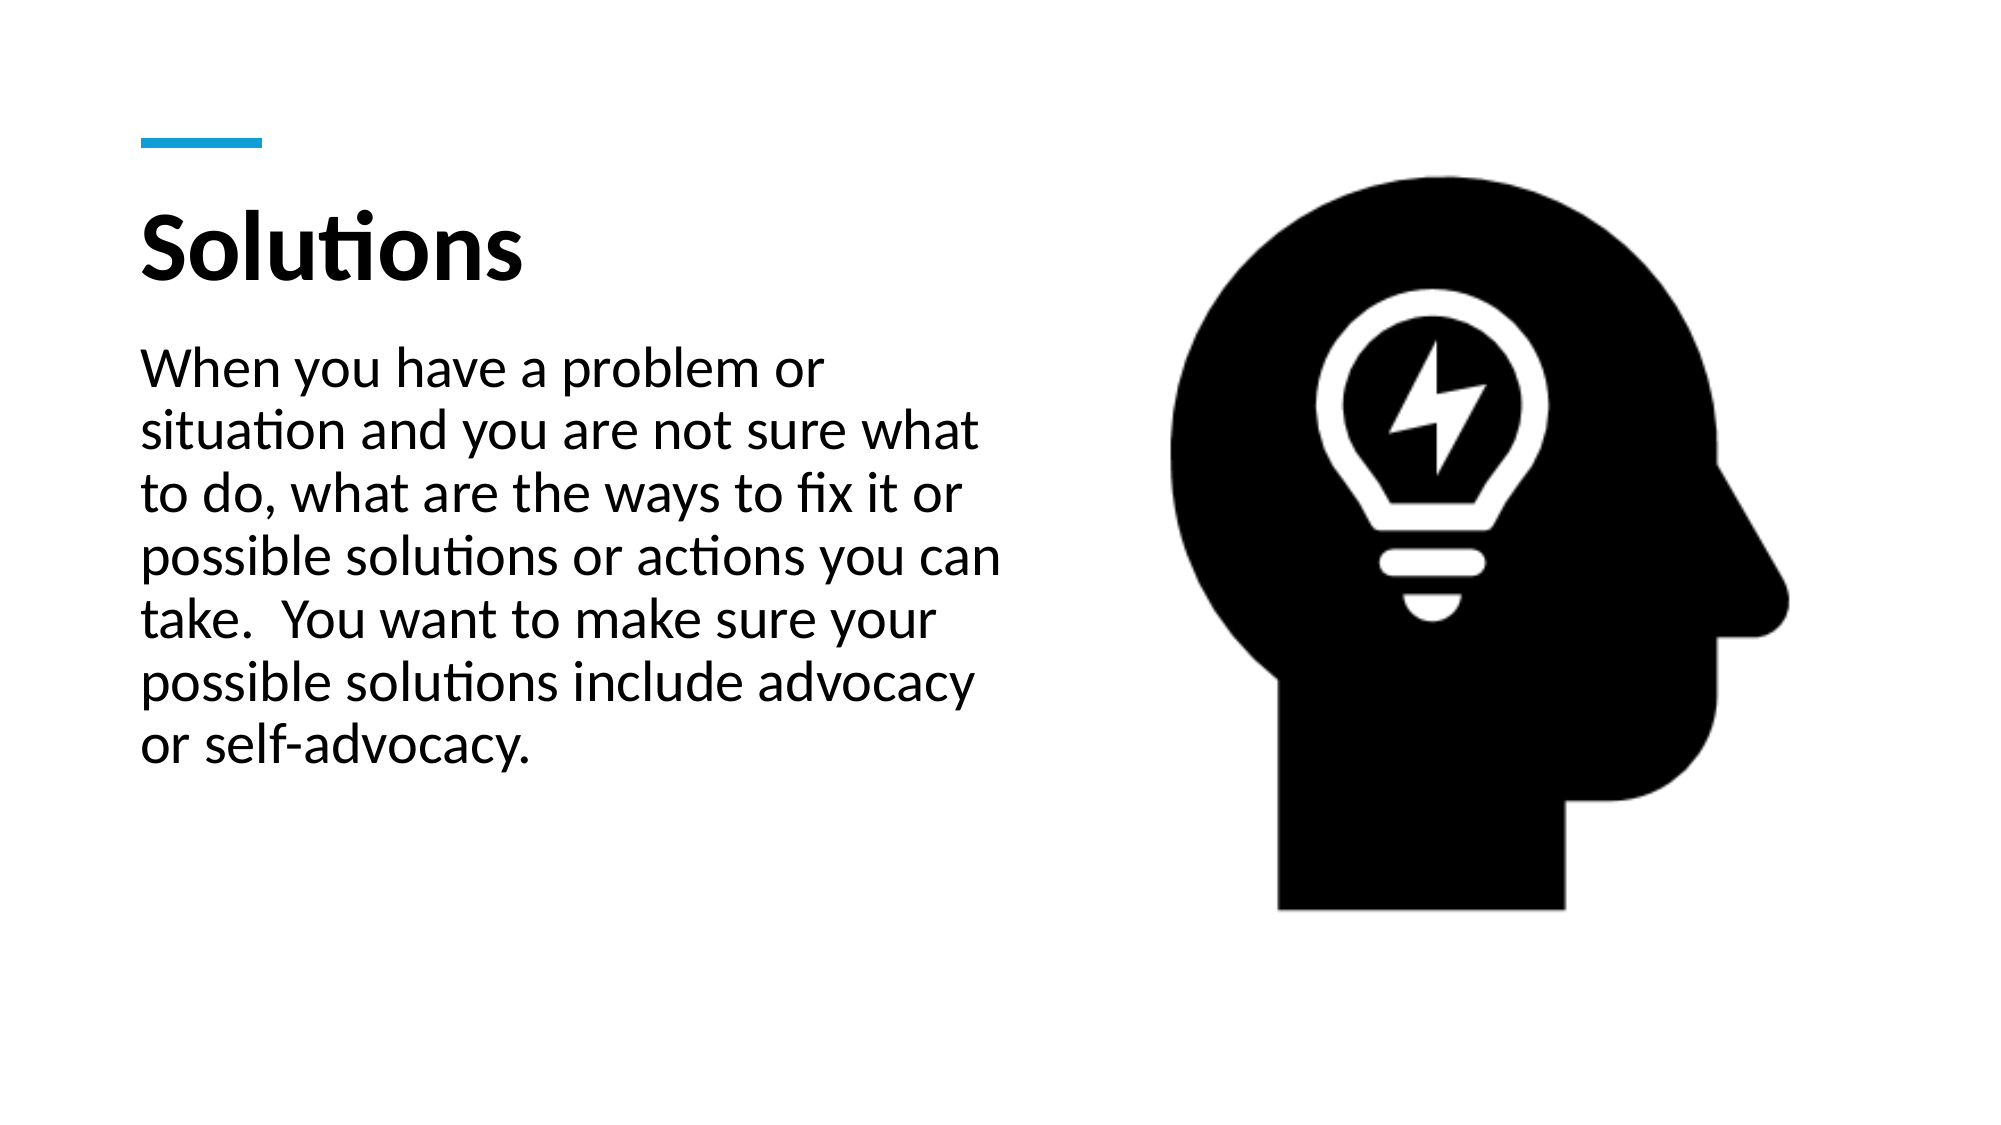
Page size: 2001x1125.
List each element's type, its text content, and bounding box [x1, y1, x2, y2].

title Solutions [124, 186, 871, 329]
list When you have a problem or situation and you are not sure what to do, what are the ways to fix it or possible solutions or actions you can take. You want to make sure your possible solutions include advocacy or self-advocacy. [124, 329, 1029, 1043]
picture [1043, 125, 1917, 1000]
